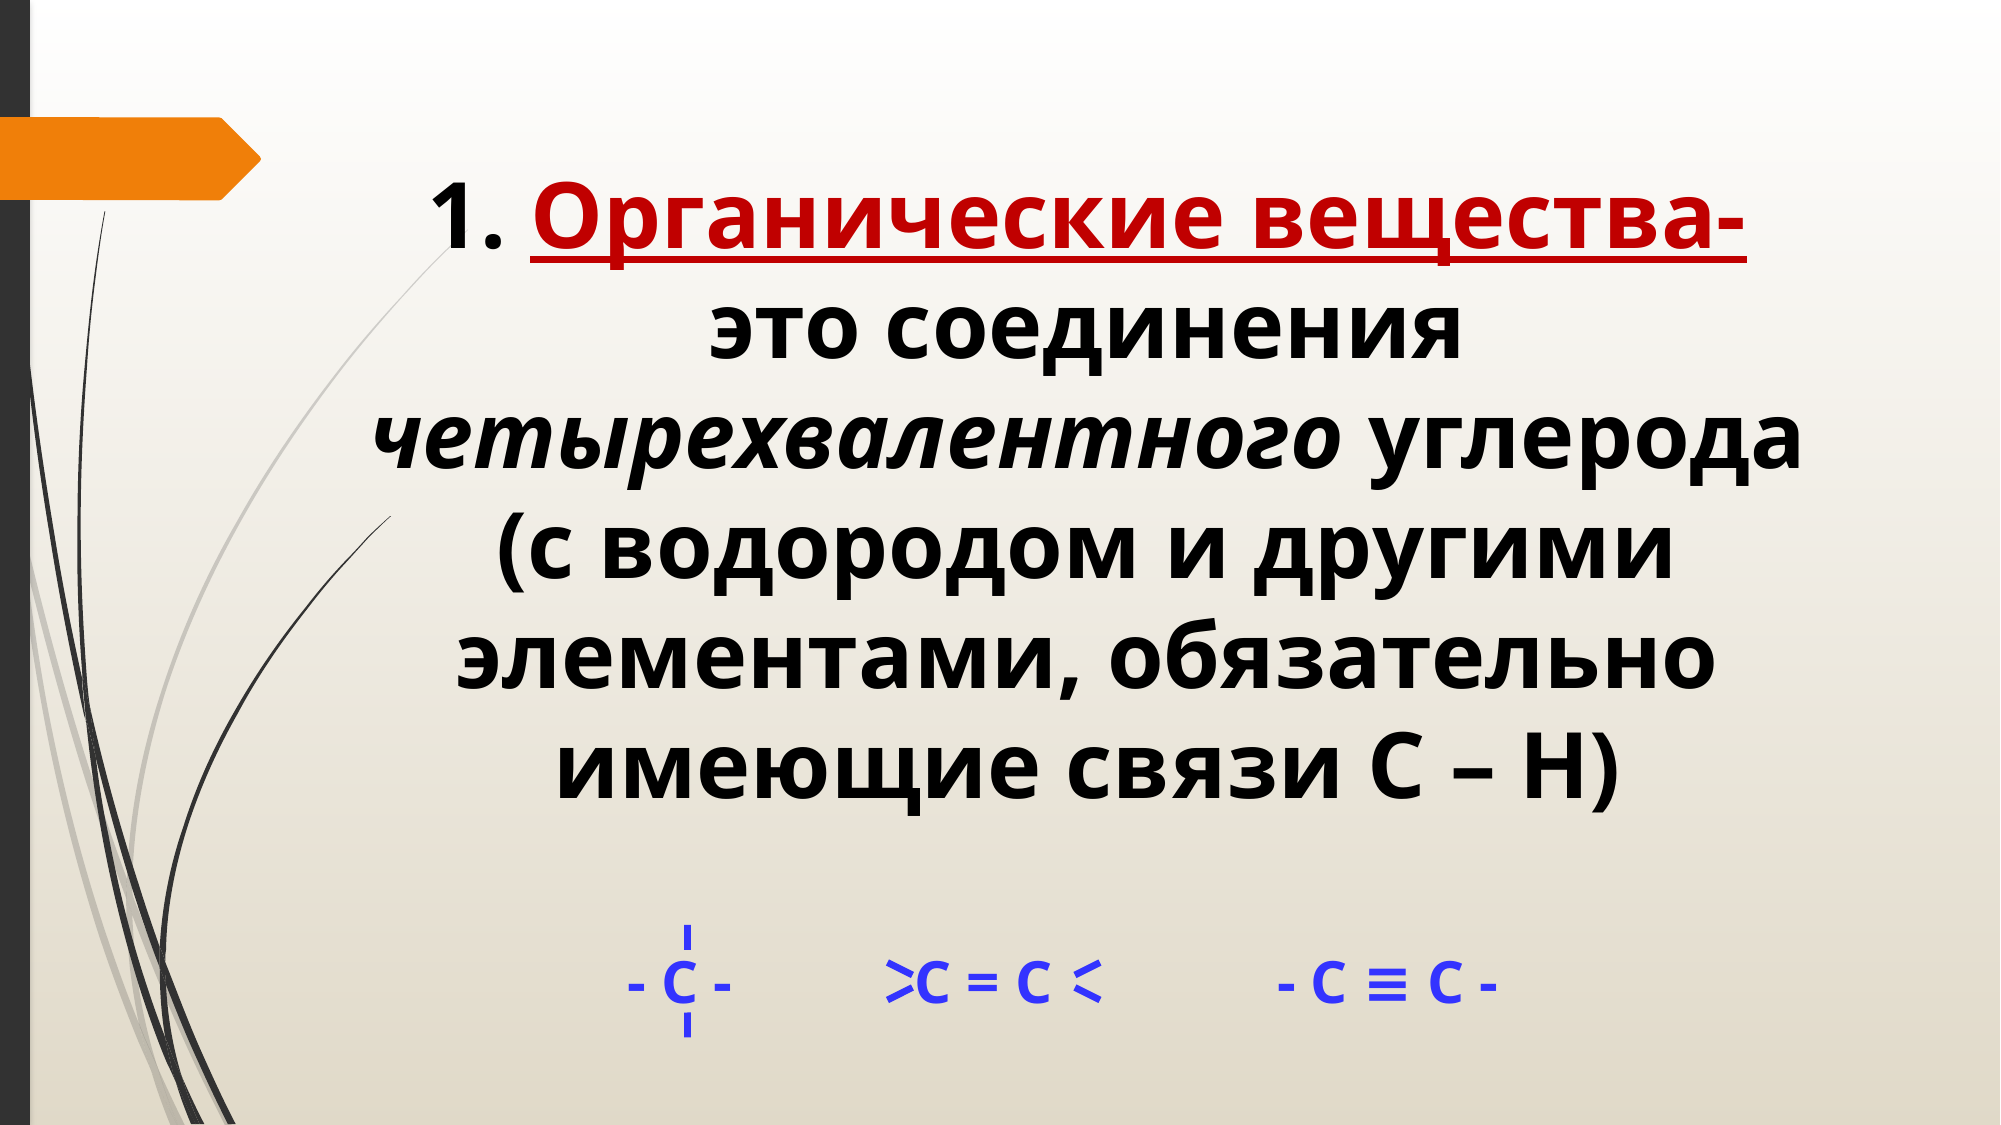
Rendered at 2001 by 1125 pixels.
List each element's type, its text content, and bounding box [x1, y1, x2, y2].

text_box - С ≡ С - [1262, 937, 1550, 1023]
text_box - С - [612, 937, 775, 1023]
text_box 1. Органические вещества- это соединения четырехвалентного углерода (с водородом и другими элементами, обязательно имеющие связи С – Н) [318, 149, 1857, 825]
text_box С = С [900, 937, 1100, 1023]
